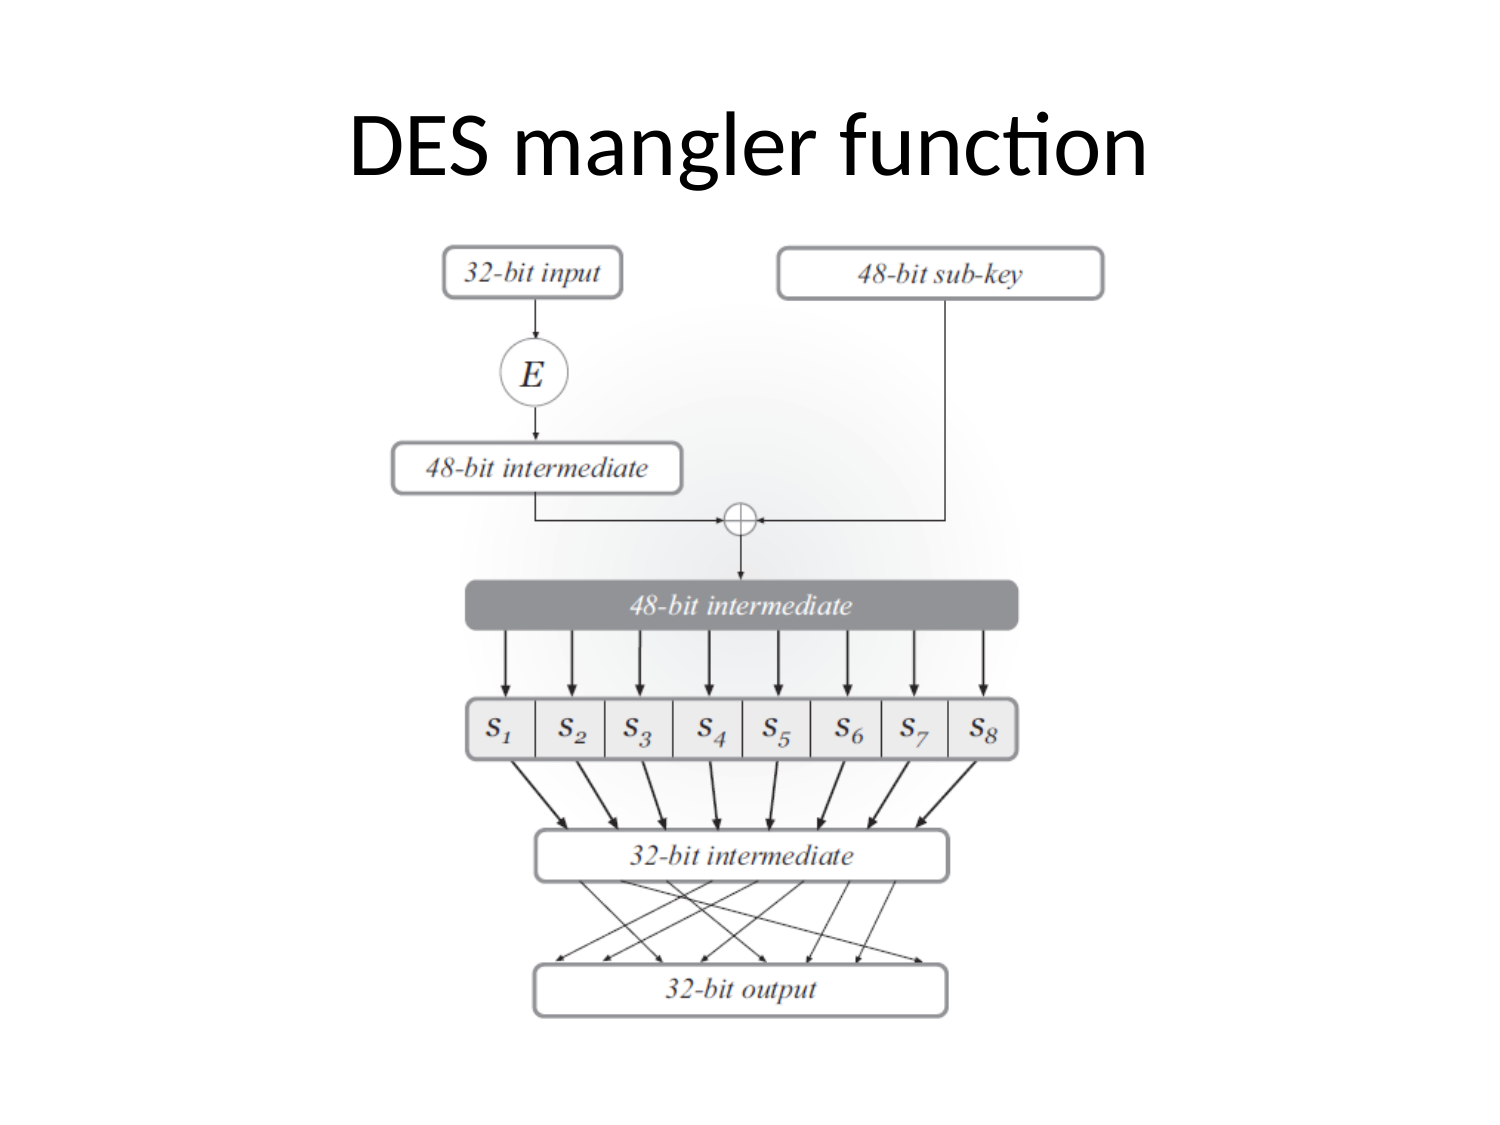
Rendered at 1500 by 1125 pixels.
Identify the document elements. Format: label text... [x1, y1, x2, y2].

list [374, 229, 1126, 1050]
title DES mangler function [75, 45, 1425, 233]
